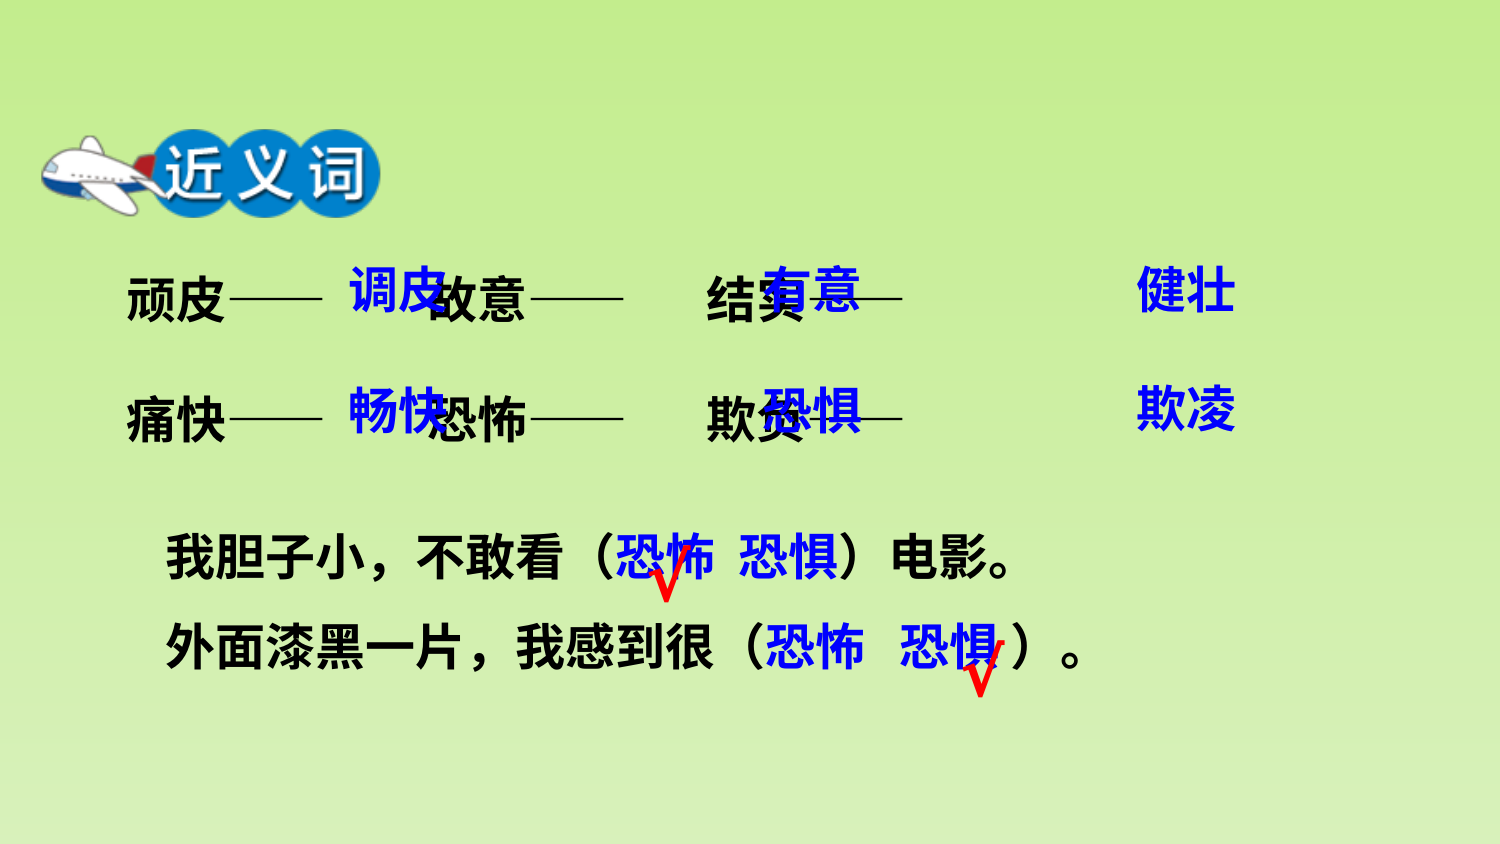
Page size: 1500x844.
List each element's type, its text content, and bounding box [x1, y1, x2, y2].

text_box 健壮 [1121, 250, 1283, 326]
text_box √ [631, 527, 707, 622]
picture [36, 128, 387, 224]
text_box 顽皮—— 故意—— 结实—— 痛快—— 恐怖—— 欺负—— [111, 200, 1284, 456]
text_box 畅快 [333, 372, 483, 448]
text_box 我胆子小，不敢看（恐怖 恐惧）电影。 外面漆黑一片，我感到很（恐怖 恐惧 ）。 [150, 488, 1416, 683]
text_box 调皮 [333, 250, 495, 326]
text_box 欺凌 [1121, 369, 1283, 445]
text_box 有意 [747, 250, 909, 326]
text_box 恐惧 [747, 372, 909, 448]
text_box √ [945, 622, 1021, 718]
